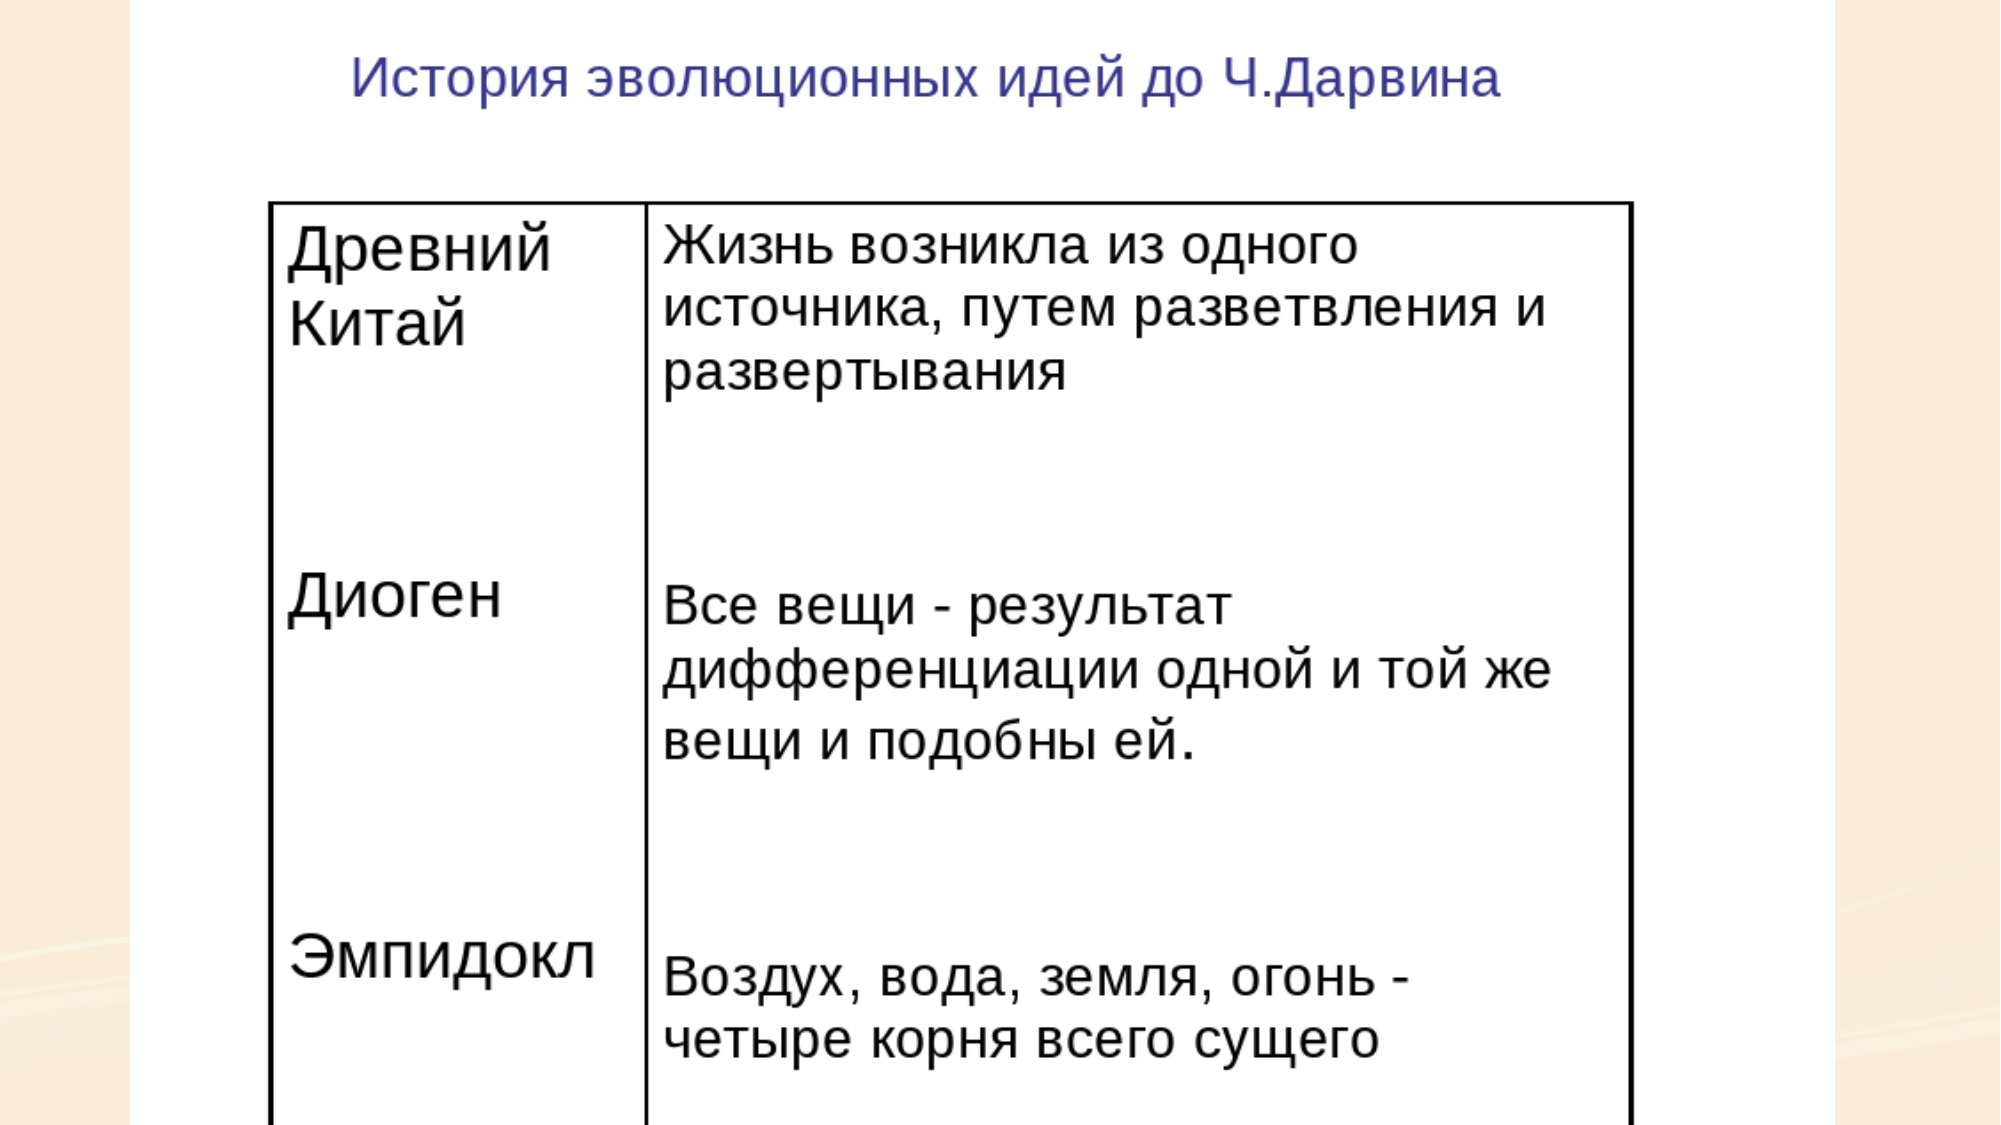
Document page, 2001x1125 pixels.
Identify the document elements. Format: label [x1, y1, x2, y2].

picture [130, 0, 1835, 1125]
